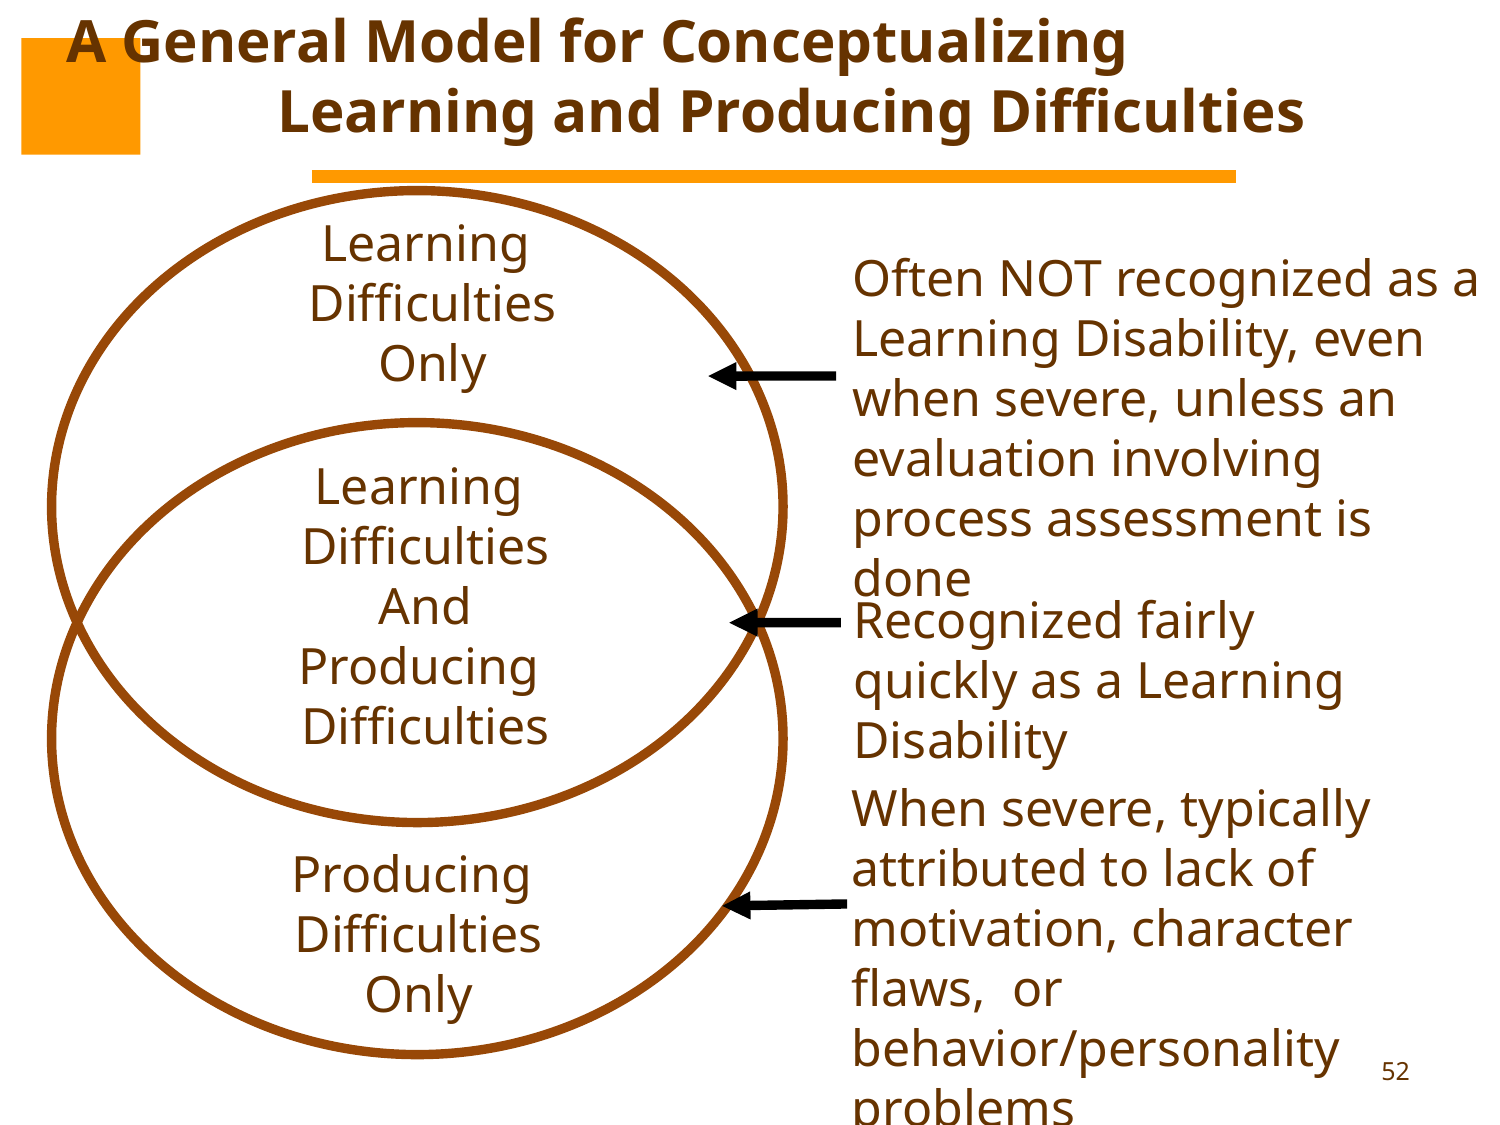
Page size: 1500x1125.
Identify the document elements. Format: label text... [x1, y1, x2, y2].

text_box [708, 369, 837, 383]
text_box [311, 190, 523, 204]
text_box [19, 36, 142, 157]
text_box [729, 616, 841, 629]
text_box A General Model for Conceptualizing Learning and Producing Difficulties [51, 0, 1334, 152]
text_box Often NOT recognized as a Learning Disability, even when severe, unless an evaluation involving process assessment is done [837, 238, 1500, 614]
text_box [722, 899, 848, 912]
text_box [51, 422, 784, 1055]
text_box Producing Difficulties Only [276, 835, 561, 1030]
text_box Learning Difficulties Only [293, 204, 572, 400]
text_box Recognized fairly quickly as a Learning Disability [838, 580, 1421, 768]
text_box [51, 209, 784, 622]
text_box Learning Difficulties And Producing Difficulties [283, 447, 568, 763]
text_box When severe, typically attributed to lack of motivation, character flaws, or behavior/personality problems [836, 768, 1489, 1125]
